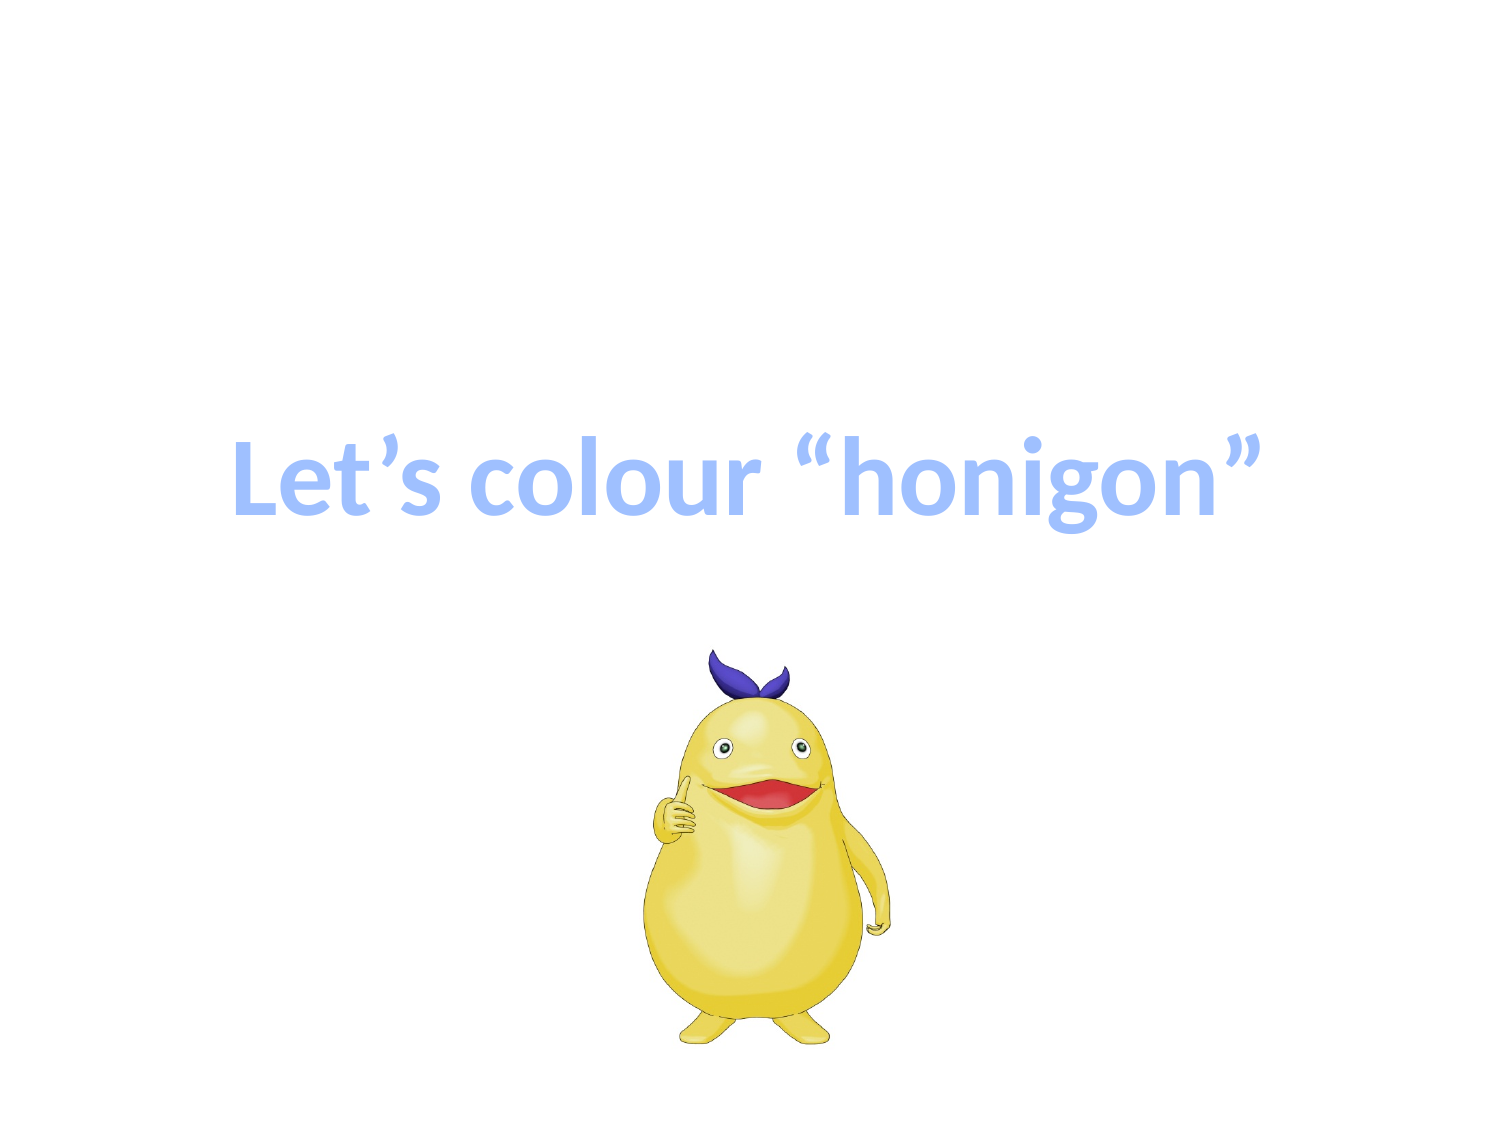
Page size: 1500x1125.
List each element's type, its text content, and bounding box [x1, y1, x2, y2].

picture [430, 633, 1081, 1067]
title Let’s colour “honigon” [112, 349, 1388, 591]
